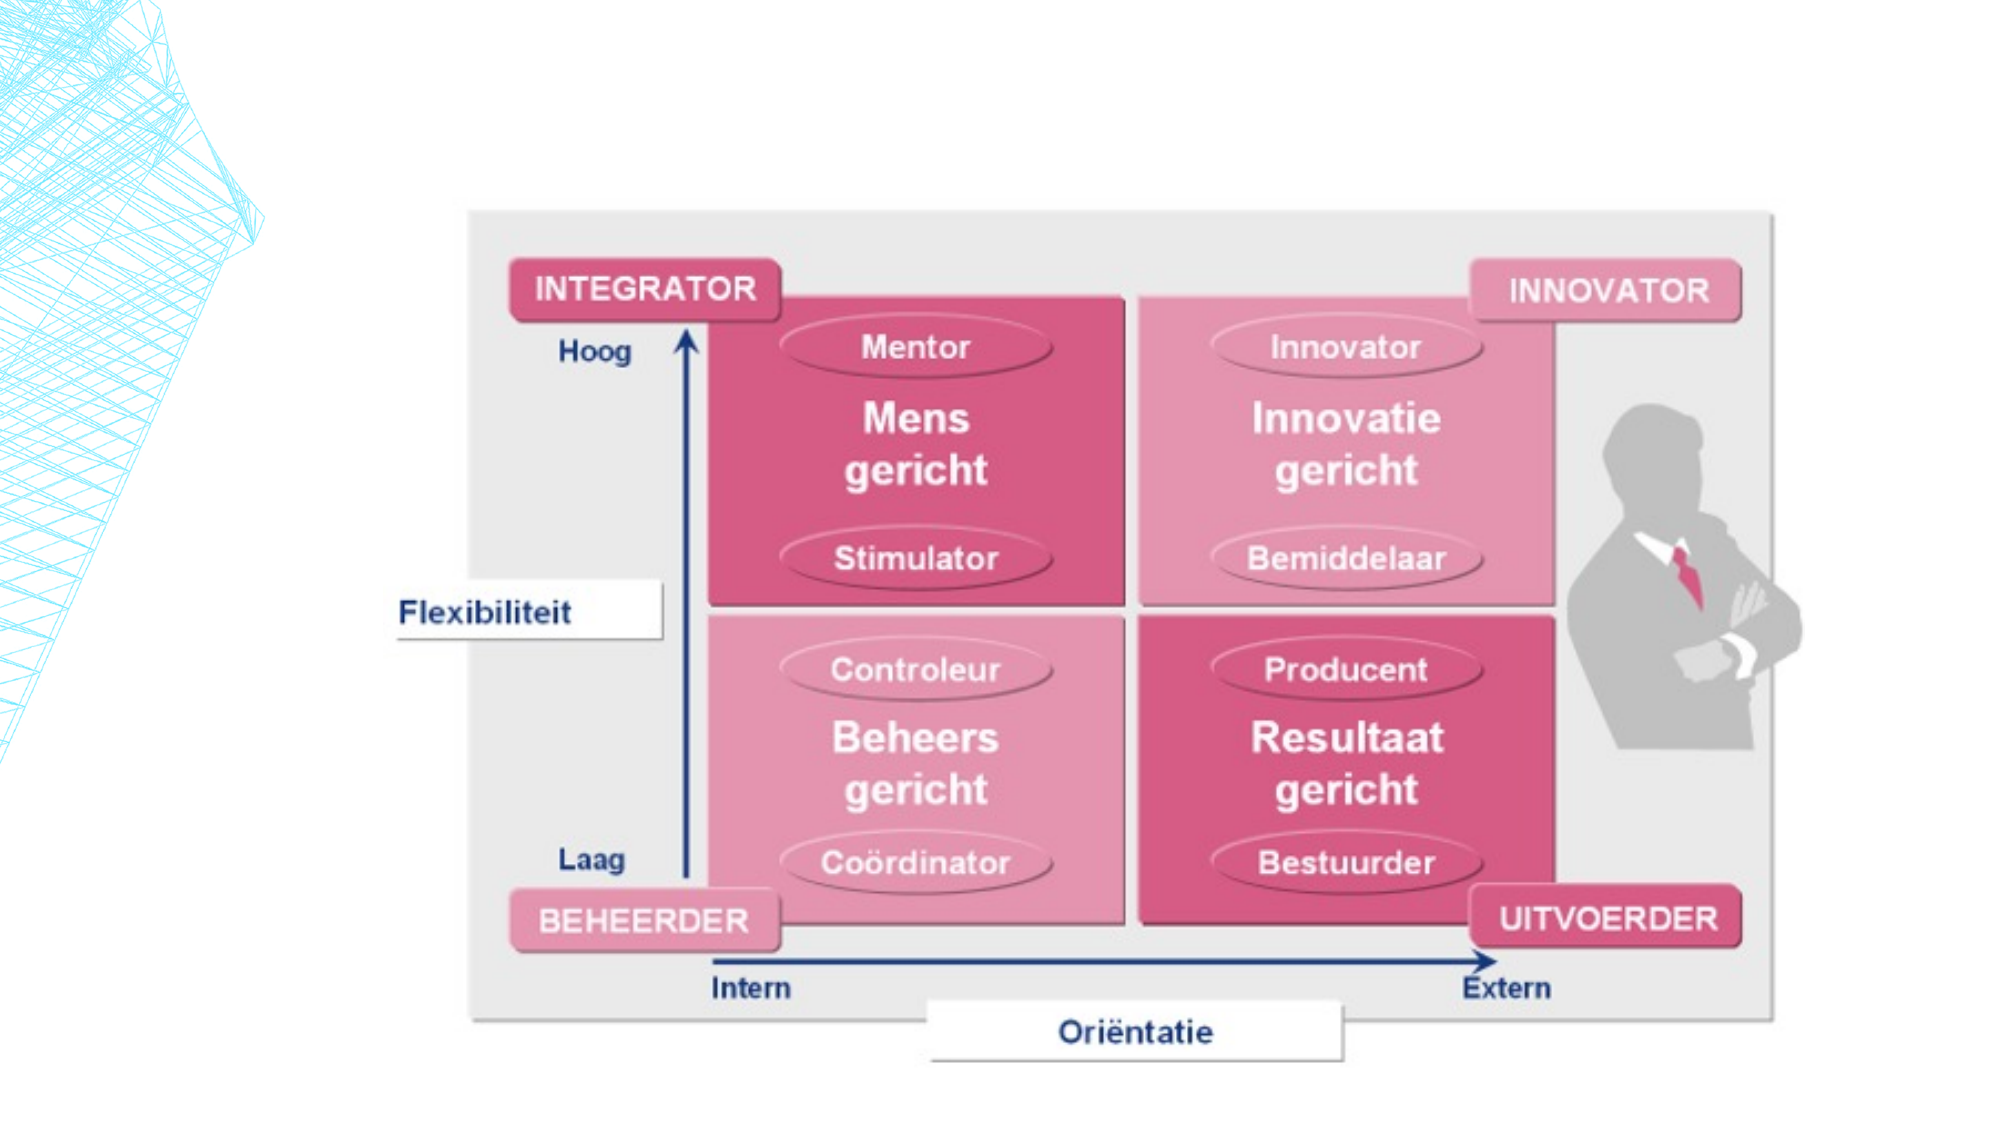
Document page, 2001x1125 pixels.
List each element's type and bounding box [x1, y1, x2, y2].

list [383, 197, 1805, 1074]
picture [0, 0, 2001, 1125]
